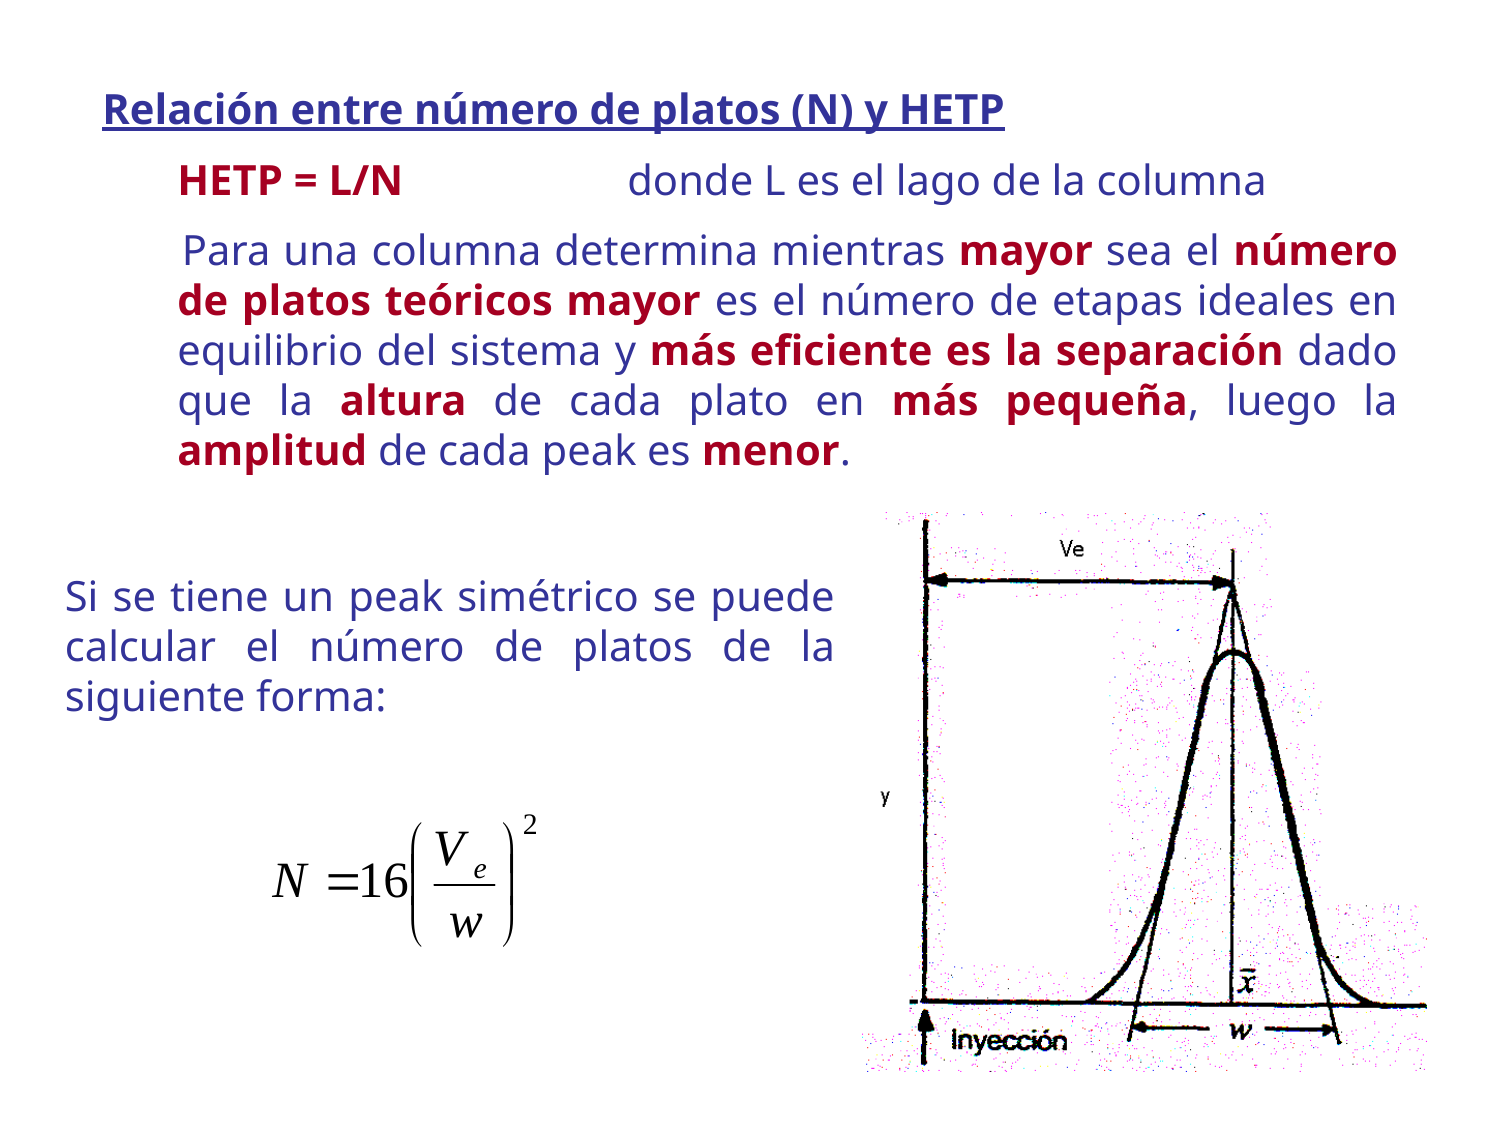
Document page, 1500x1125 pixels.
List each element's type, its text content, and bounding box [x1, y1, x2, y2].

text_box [49, 512, 1427, 1072]
text_box Relación entre número de platos (N) y HETP HETP = L/N donde L es el lago de la columna Para una columna determina mientras mayor sea el número de platos teóricos mayor es el número de etapas ideales en equilibrio del sistema y más eficiente es la separación dado que la altura de cada plato en más pequeña, luego la amplitud de cada peak es menor. [87, 75, 1413, 482]
